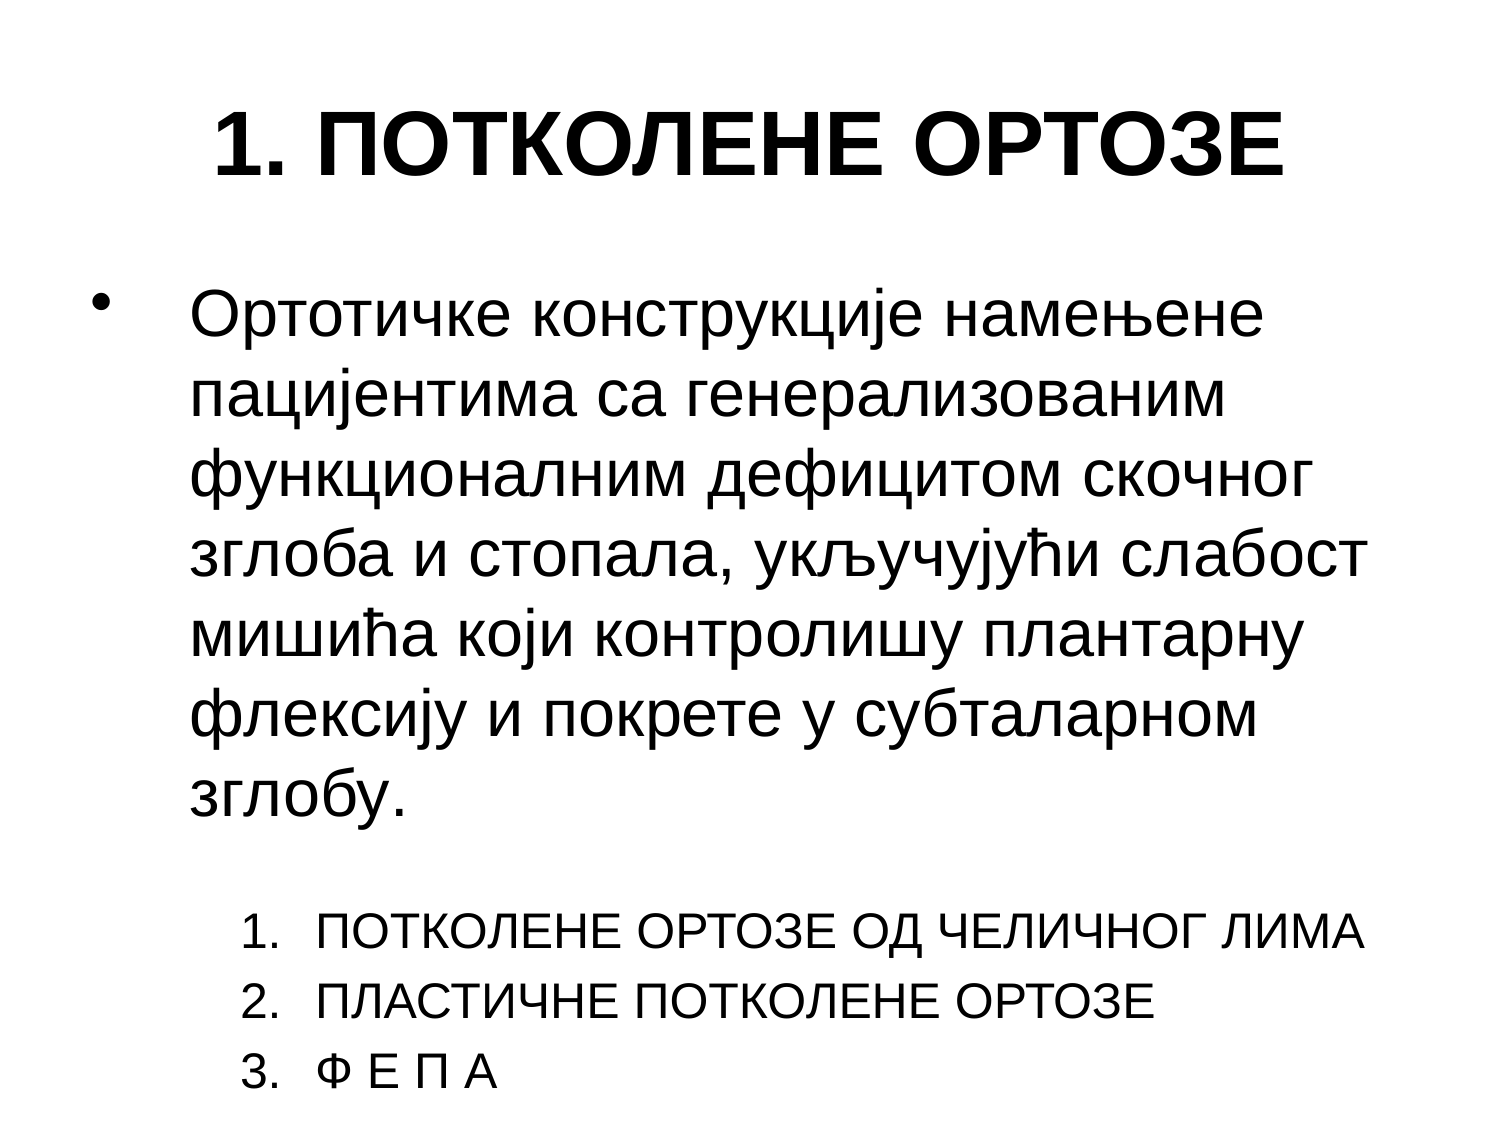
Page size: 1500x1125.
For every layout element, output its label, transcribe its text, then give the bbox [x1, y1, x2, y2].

title 1. ПОТКОЛЕНЕ ОРТОЗЕ [75, 45, 1425, 233]
list Ортотичке конструкције намењене пацијентима са генерализованим функционалним дефицитом скочног зглоба и стопала, укључујући слабост мишића који контролишу плантарну флексију и покрете у субталарном зглобу. ПОТКОЛЕНЕ ОРТОЗЕ ОД ЧЕЛИЧНОГ ЛИМА ПЛАСТИЧНЕ ПОТКОЛЕНЕ ОРТОЗЕ Ф Е П А [75, 262, 1425, 1075]
